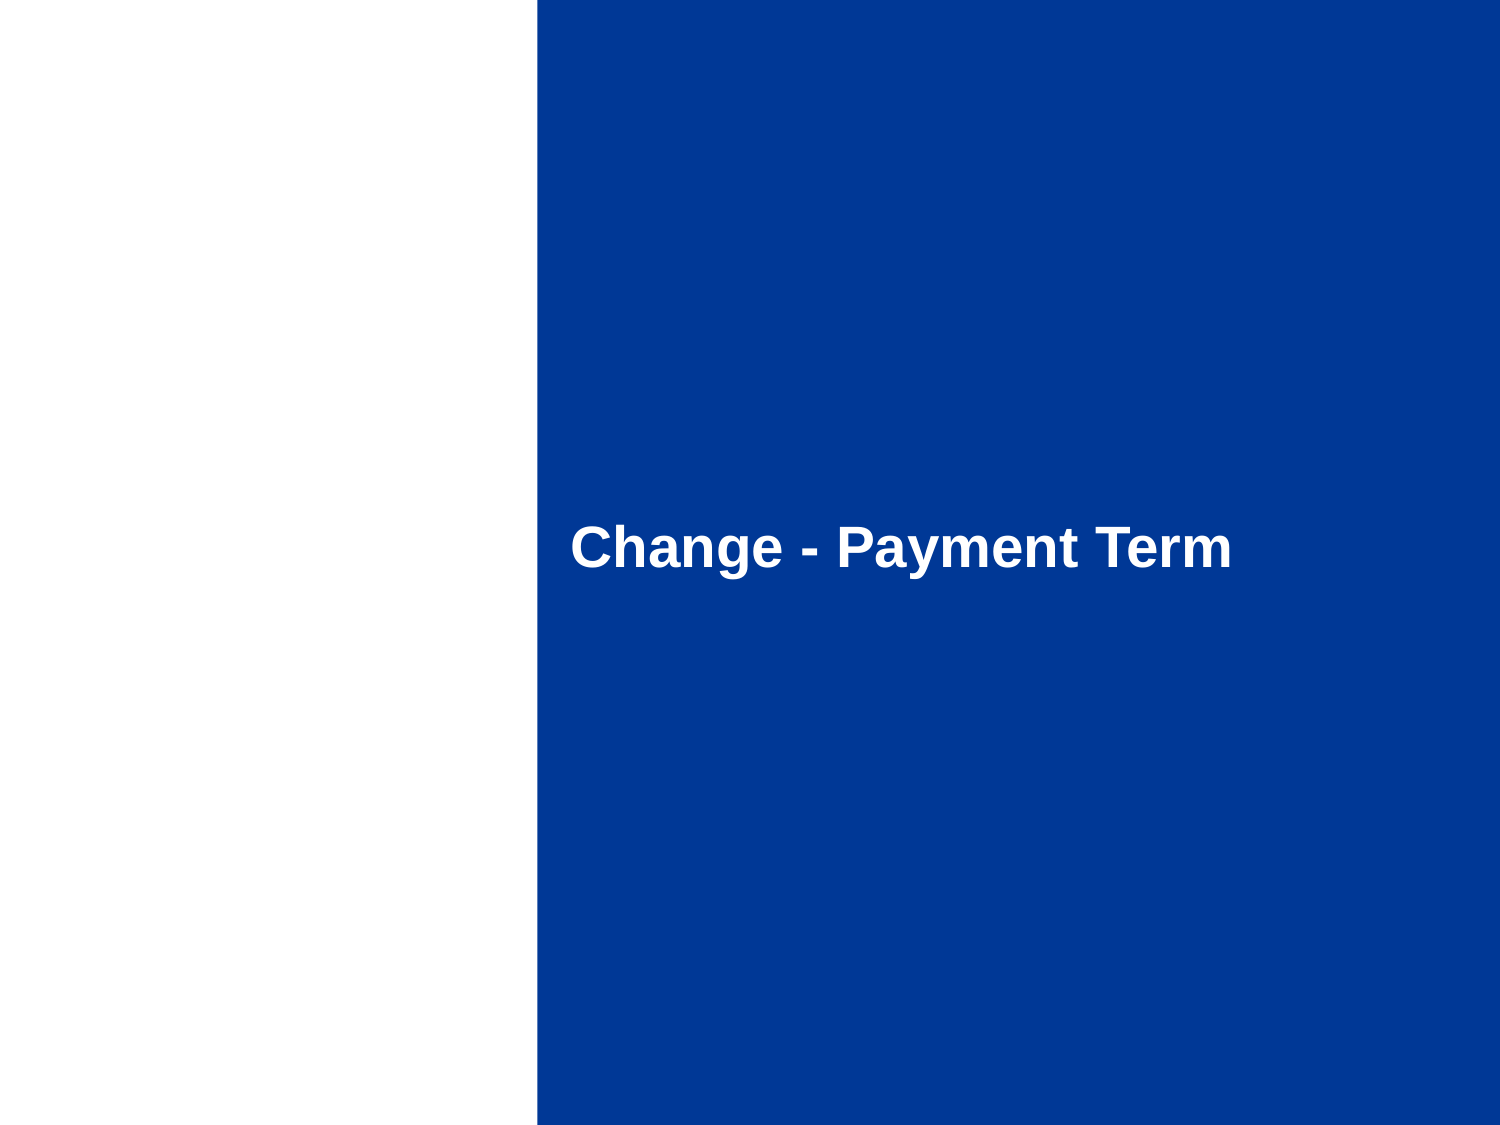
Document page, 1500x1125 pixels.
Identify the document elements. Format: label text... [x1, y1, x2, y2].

text_box [539, 0, 1500, 1125]
text_box [0, 0, 539, 1125]
text_box Change - Payment Term [556, 501, 1387, 587]
